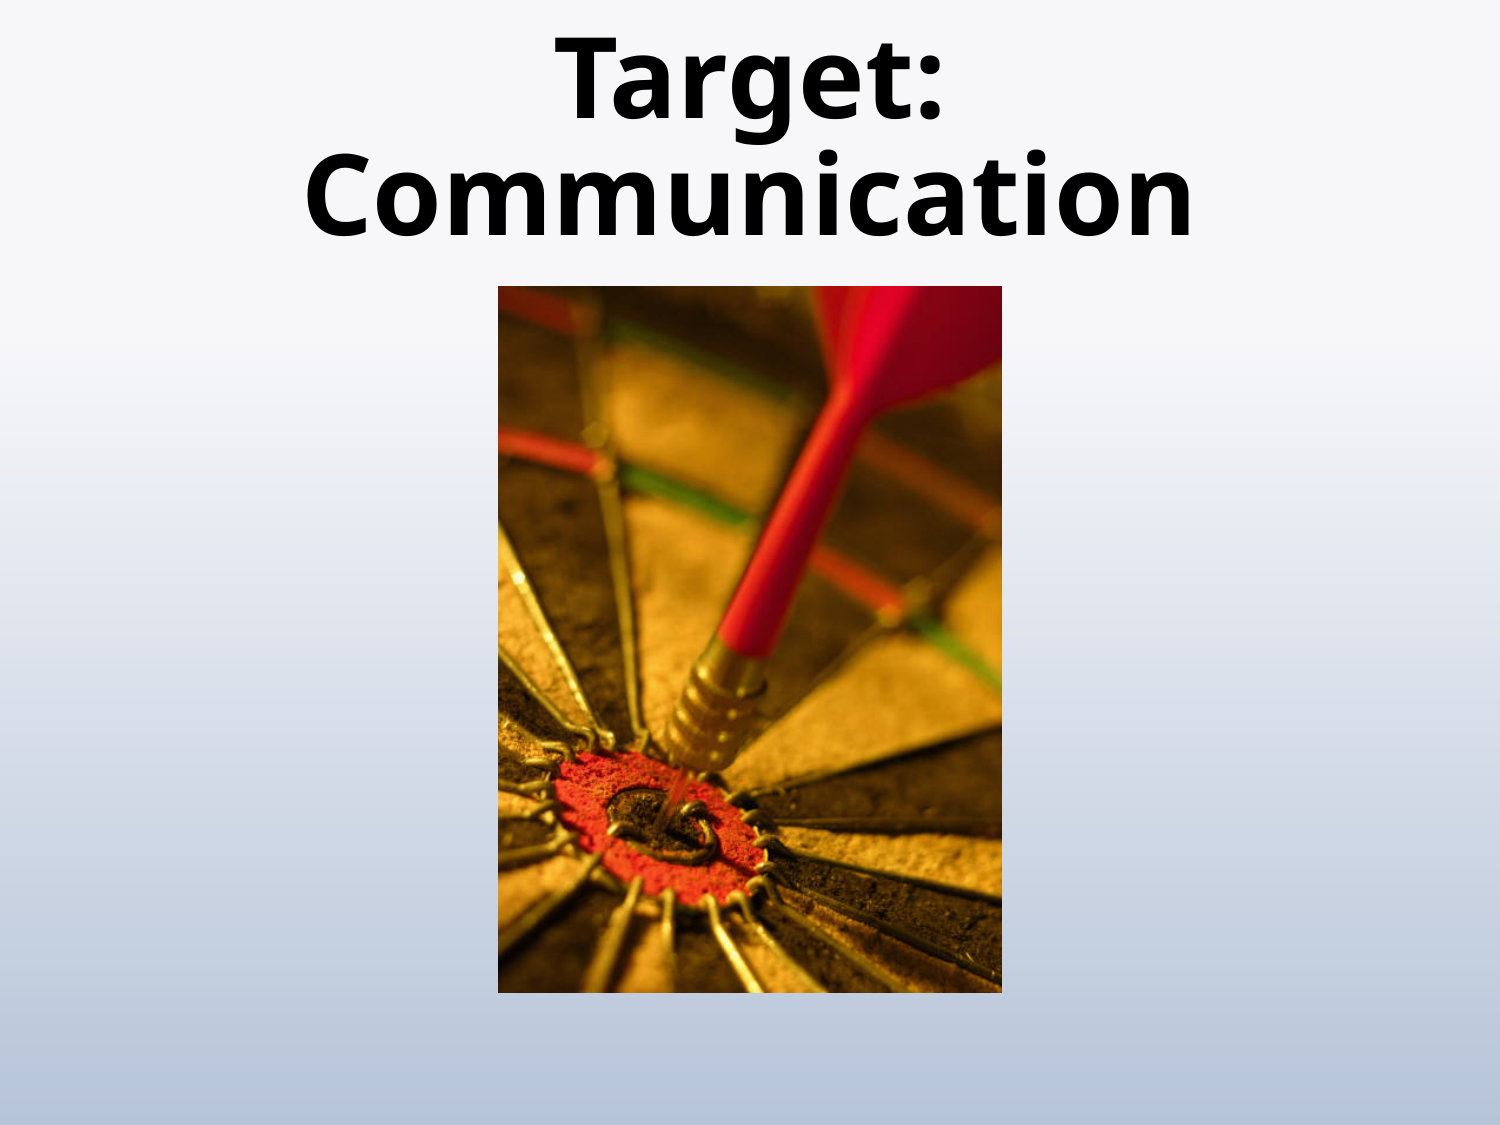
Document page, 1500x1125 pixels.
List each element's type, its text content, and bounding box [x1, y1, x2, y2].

title Target: Communication [150, 37, 1350, 245]
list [148, 284, 1352, 995]
